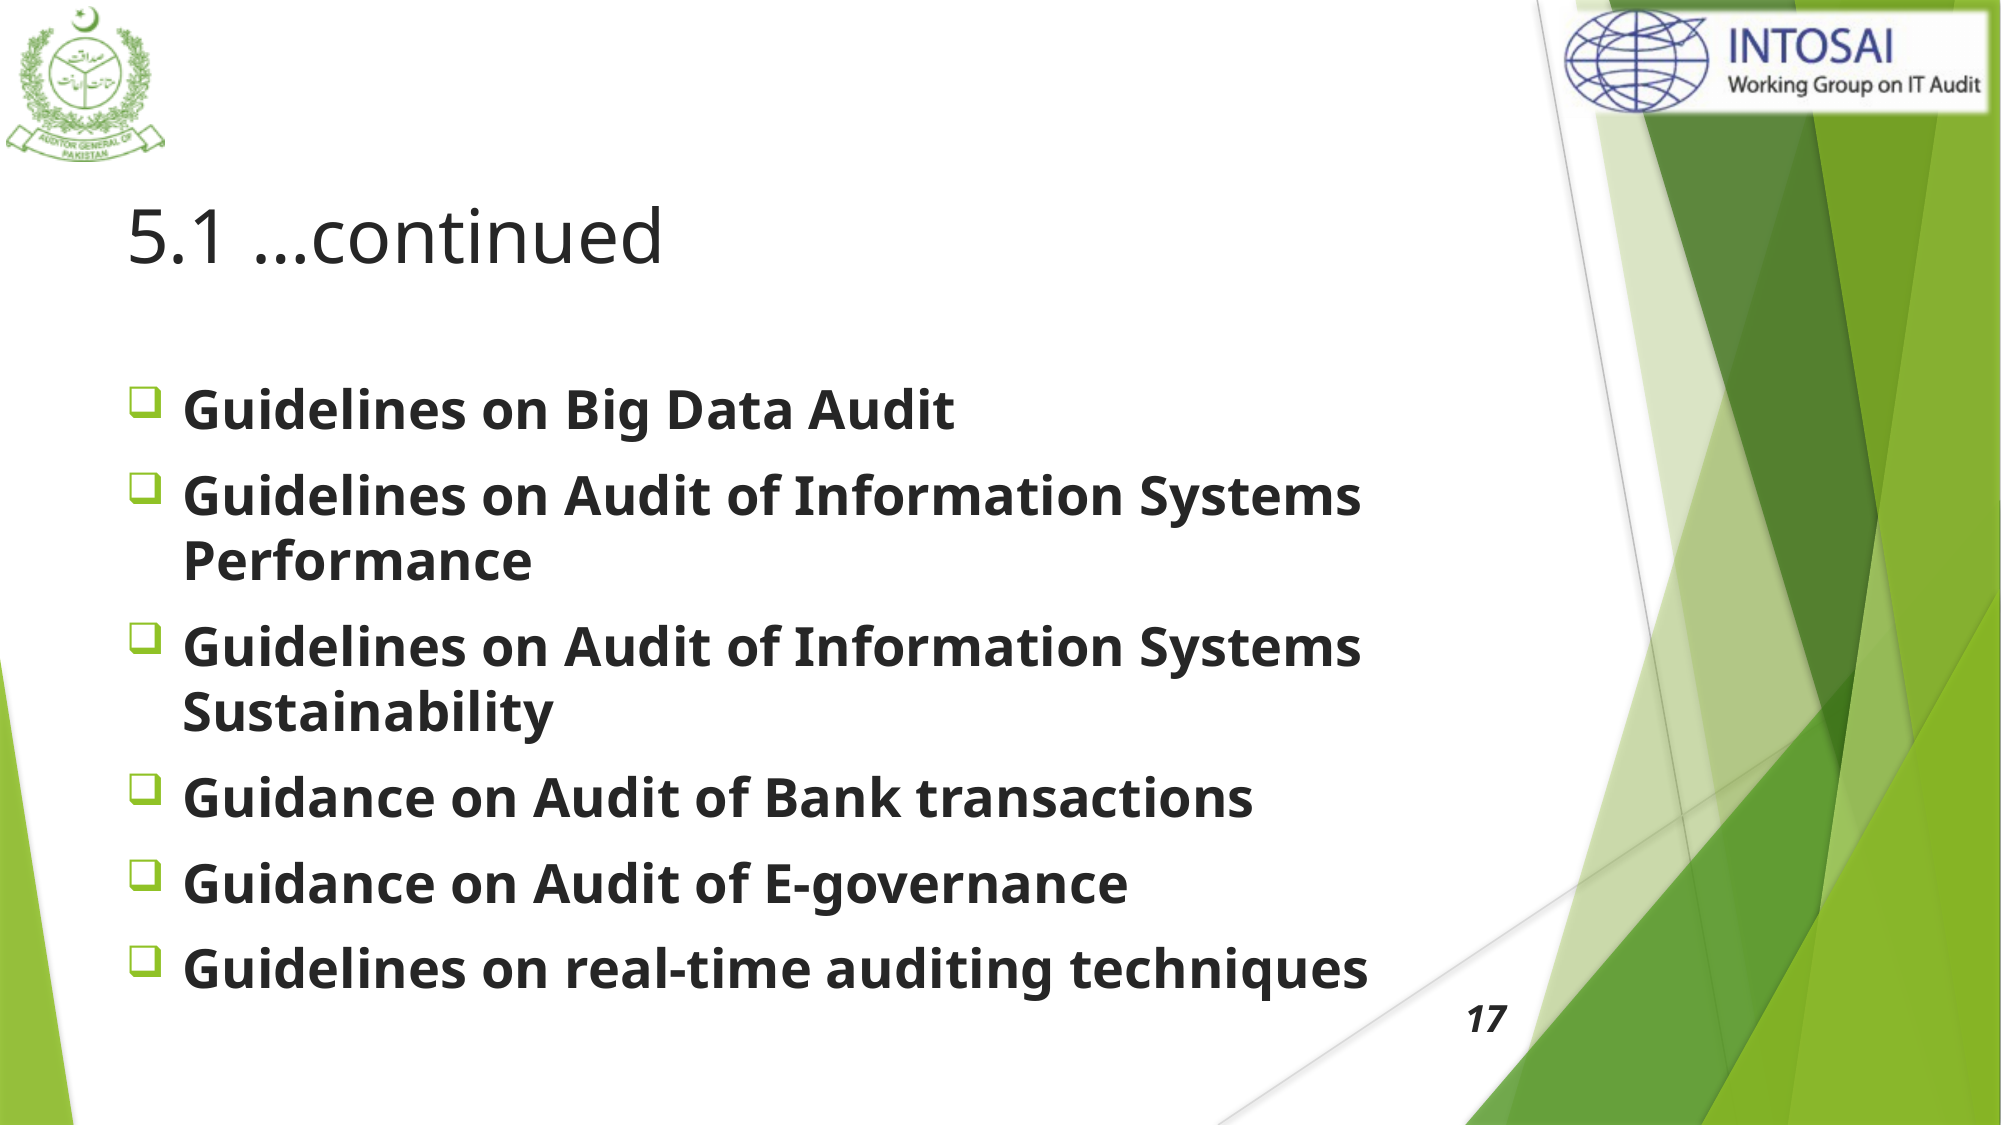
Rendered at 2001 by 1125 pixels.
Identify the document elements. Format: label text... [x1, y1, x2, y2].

list Guidelines on Big Data Audit Guidelines on Audit of Information Systems Performance Guidelines on Audit of Information Systems Sustainability Guidance on Audit of Bank transactions Guidance on Audit of E-governance Guidelines on real-time auditing techniques [111, 368, 1522, 1051]
picture [1567, 13, 1985, 111]
title 5.1 …continued [111, 180, 1522, 368]
slide_number 17 [1409, 991, 1522, 1051]
